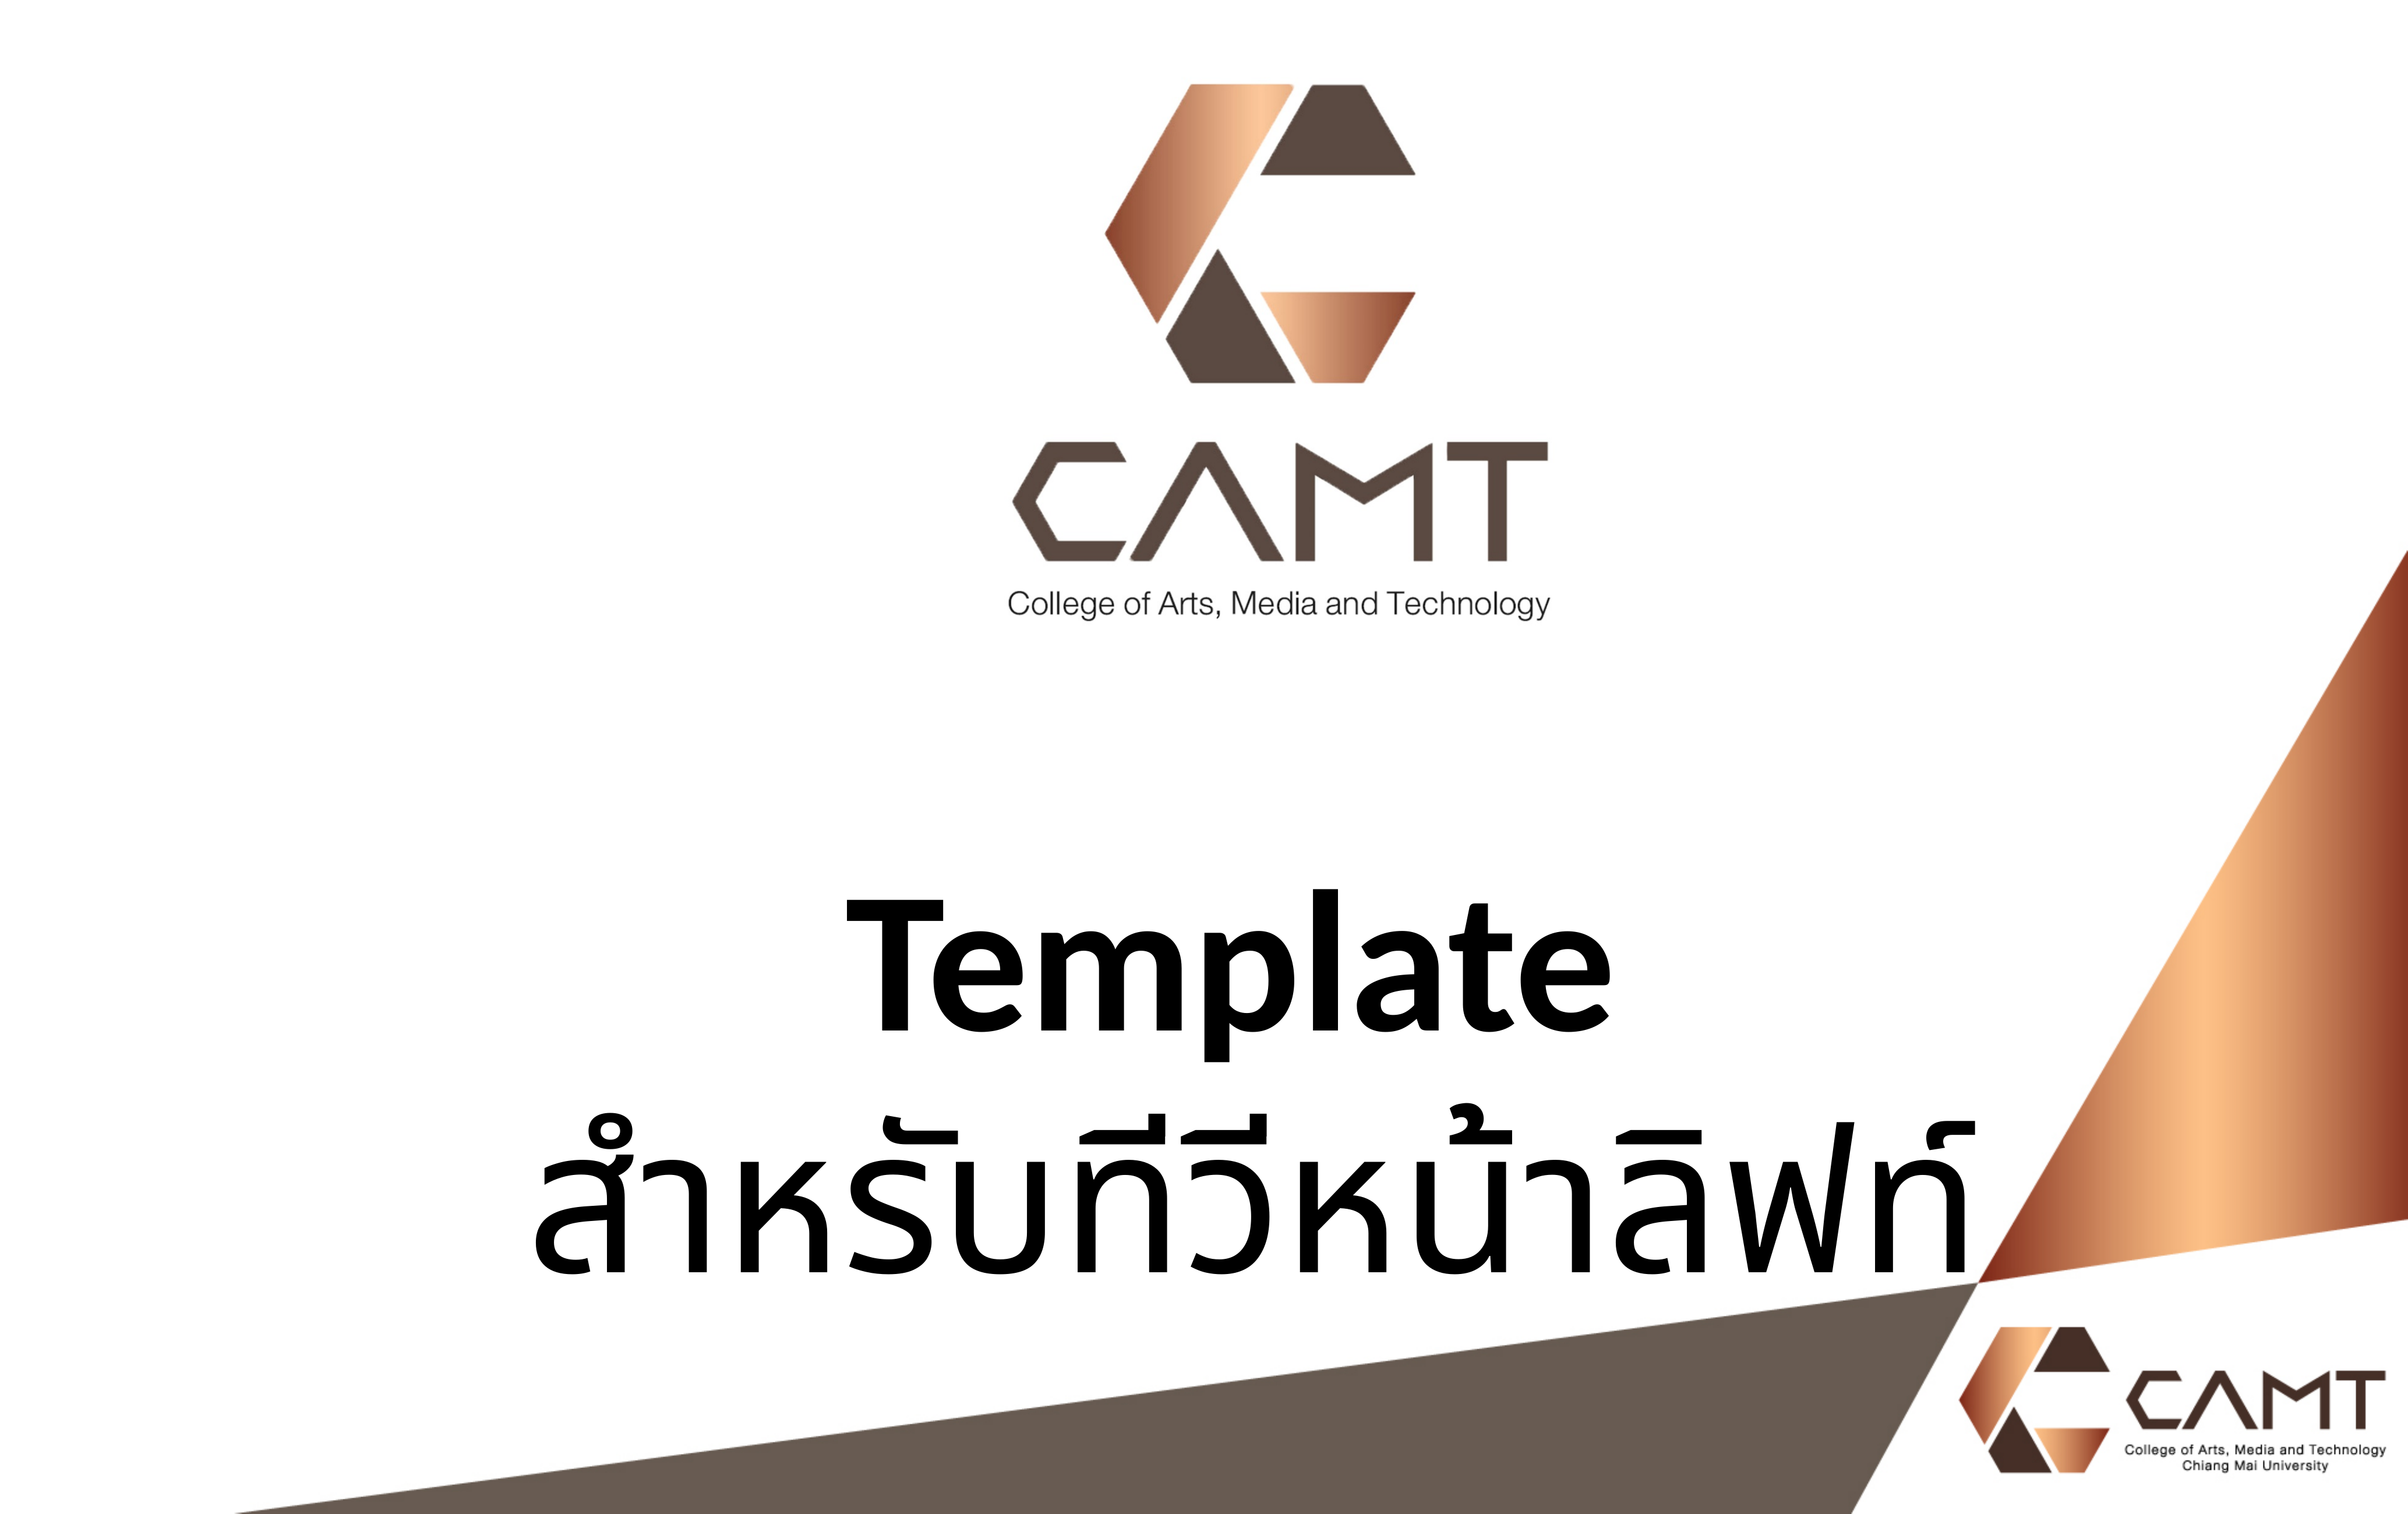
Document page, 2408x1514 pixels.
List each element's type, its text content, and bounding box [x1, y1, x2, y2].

text_box Template สำหรับทีวีหน้าลิฟท์ [387, 825, 2121, 1318]
picture [0, 0, 2408, 1514]
